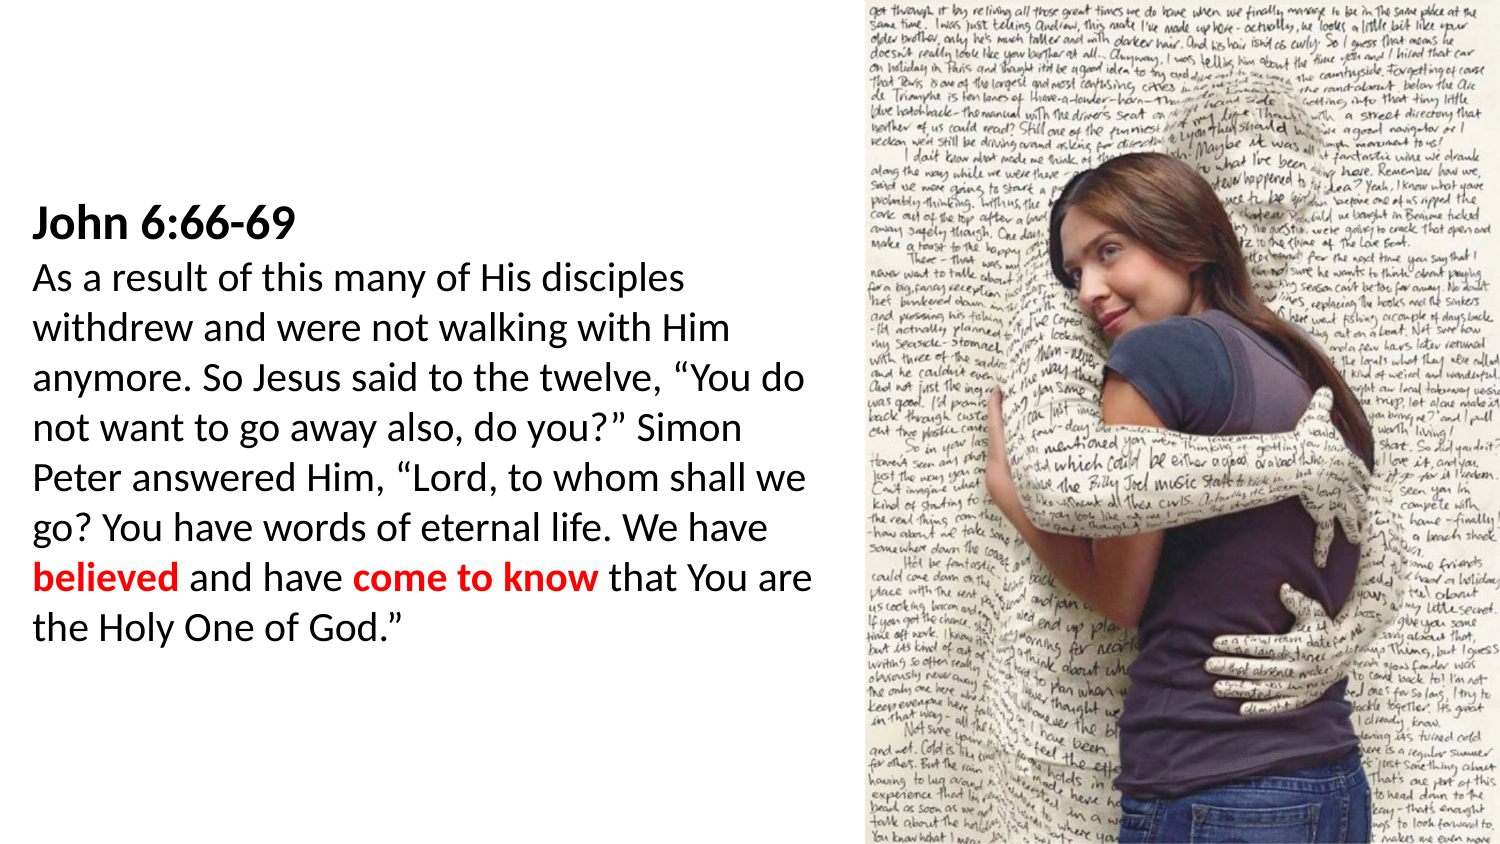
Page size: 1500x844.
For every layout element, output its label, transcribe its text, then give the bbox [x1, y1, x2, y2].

text_box John 6:66-69 As a result of this many of His disciples withdrew and were not walking with Him anymore. So Jesus said to the twelve, “You do not want to go away also, do you?” Simon Peter answered Him, “Lord, to whom shall we go? You have words of eternal life. We have believed and have come to know that You are the Holy One of God.” [17, 182, 857, 657]
picture [864, 0, 1500, 844]
